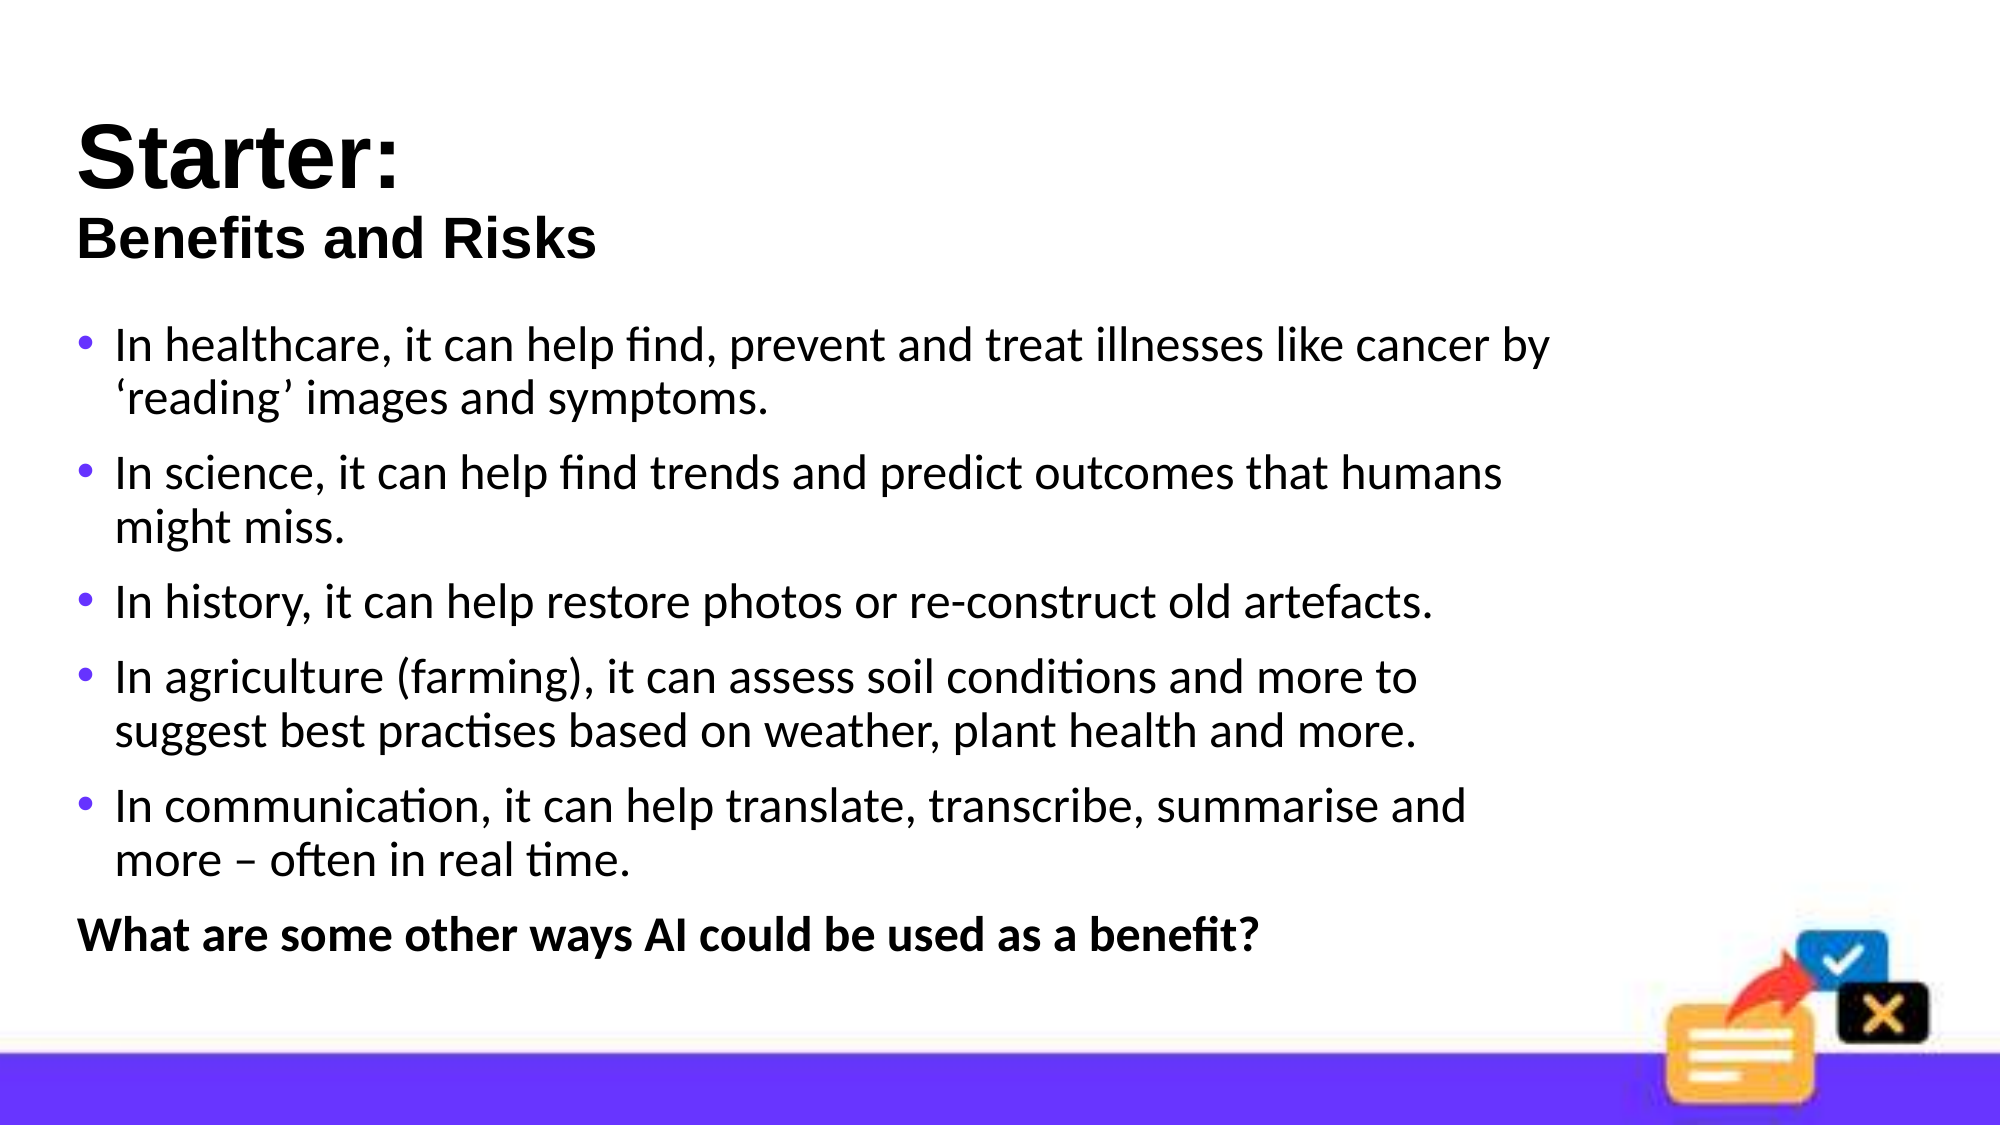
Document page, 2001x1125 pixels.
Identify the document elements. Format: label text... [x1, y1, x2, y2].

picture [0, 0, 2000, 1125]
title Starter: Benefits and Risks [76, 109, 1375, 218]
list In healthcare, it can help find, prevent and treat illnesses like cancer by ‘reading’ images and symptoms. In science, it can help find trends and predict outcomes that humans might miss. In history, it can help restore photos or re-construct old artefacts. In agriculture (farming), it can assess soil conditions and more to suggest best practises based on weather, plant health and more. In communication, it can help translate, transcribe, summarise and more – often in real time. What are some other ways AI could be used as a benefit? [76, 317, 1554, 997]
